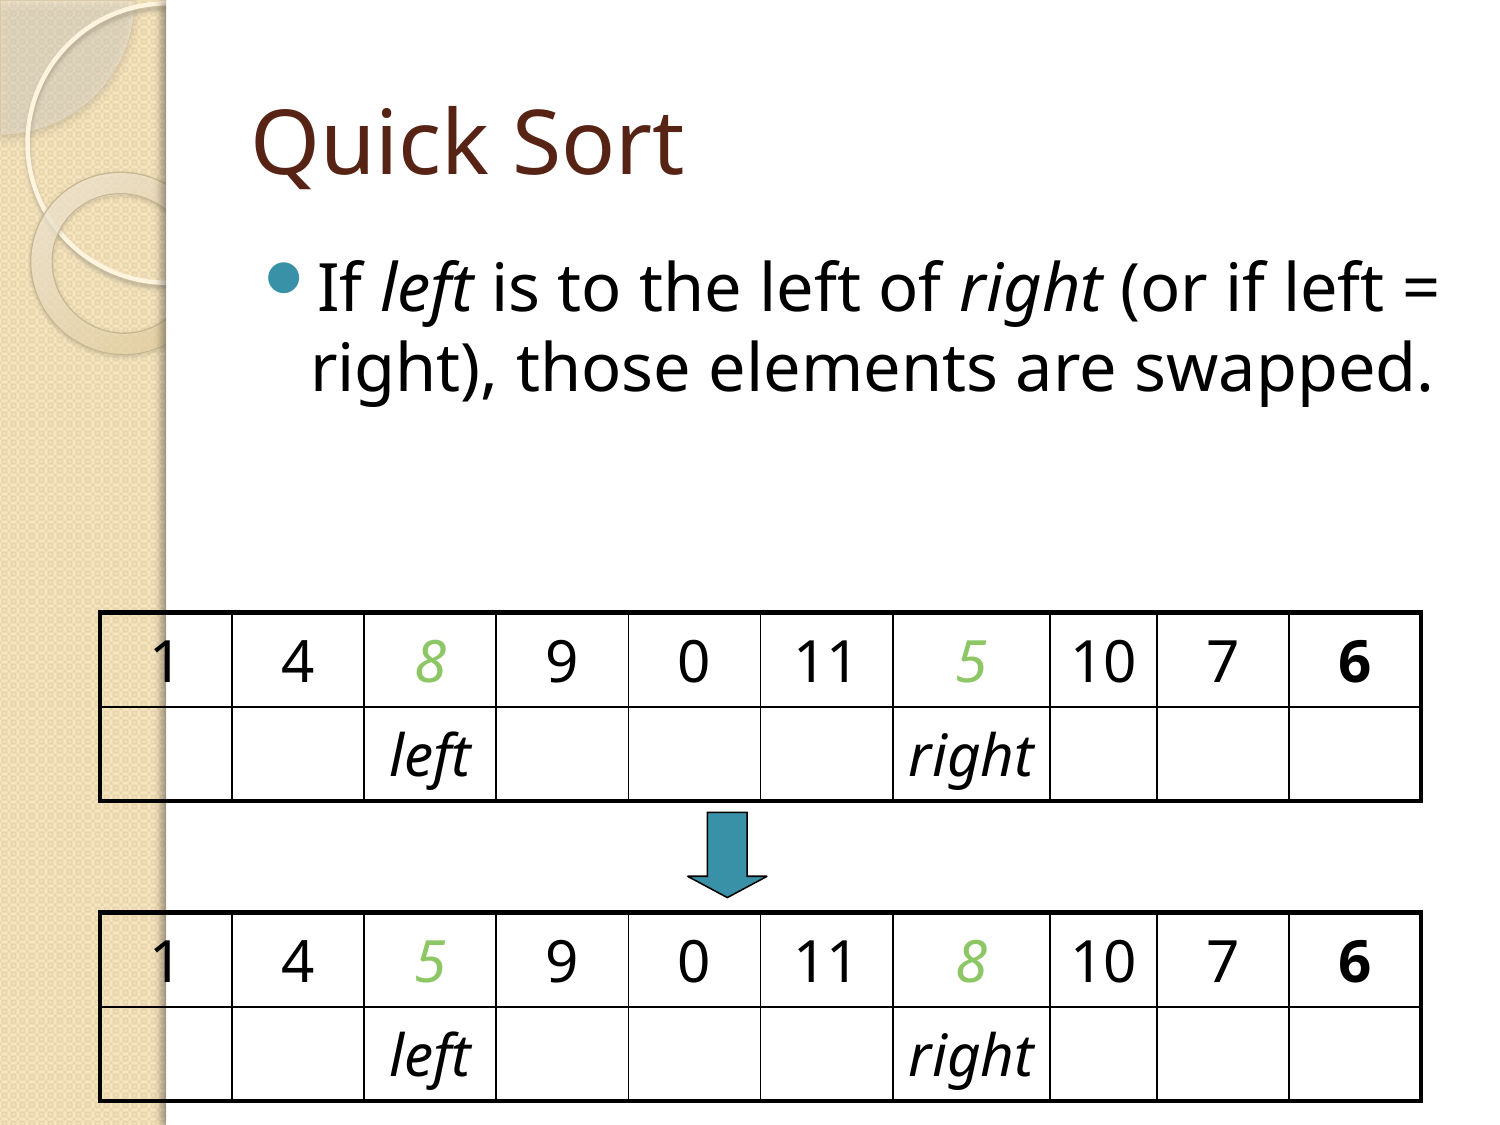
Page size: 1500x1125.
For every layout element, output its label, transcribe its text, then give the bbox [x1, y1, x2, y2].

table_cell [1290, 1008, 1419, 1099]
table_header 1 [102, 915, 231, 1006]
table_header 0 [629, 615, 760, 706]
table_header 9 [497, 615, 628, 706]
table_cell [1158, 708, 1288, 799]
table_cell [102, 708, 231, 799]
table_cell [233, 1008, 363, 1099]
table_cell [102, 1008, 231, 1099]
table_cell [761, 1008, 892, 1099]
table_cell [497, 1008, 628, 1099]
table_cell [497, 708, 628, 799]
table_header 11 [761, 615, 892, 706]
table_cell [629, 1008, 760, 1099]
table_header 6 [1290, 615, 1419, 706]
table_cell [1051, 708, 1156, 799]
table_header 7 [1158, 915, 1288, 1006]
table_cell [233, 708, 363, 799]
table_header 0 [629, 915, 760, 1006]
table_header 1 [102, 615, 231, 706]
table_cell left [365, 1008, 495, 1099]
table_cell [1051, 1008, 1156, 1099]
text_box [687, 812, 768, 898]
table_header 10 [1051, 615, 1156, 706]
list If left is to the left of right (or if left = right), those elements are swapped. [235, 237, 1466, 1026]
table_header 6 [1290, 915, 1419, 1006]
table_cell right [894, 1008, 1049, 1099]
table_header 7 [1158, 615, 1288, 706]
title Quick Sort [235, 45, 1466, 233]
table_cell [1158, 1008, 1288, 1099]
table_header 9 [497, 915, 628, 1006]
table_cell left [365, 708, 495, 799]
table_header 8 [365, 615, 495, 706]
table_cell [761, 708, 892, 799]
table_header 11 [761, 915, 892, 1006]
table_cell [1290, 708, 1419, 799]
table_header 5 [894, 615, 1049, 706]
table_cell right [894, 708, 1049, 799]
table_header 4 [233, 915, 363, 1006]
table_cell [629, 708, 760, 799]
table_header 8 [894, 915, 1049, 1006]
table_header 5 [365, 915, 495, 1006]
table_header 10 [1051, 915, 1156, 1006]
table_header 4 [233, 615, 363, 706]
